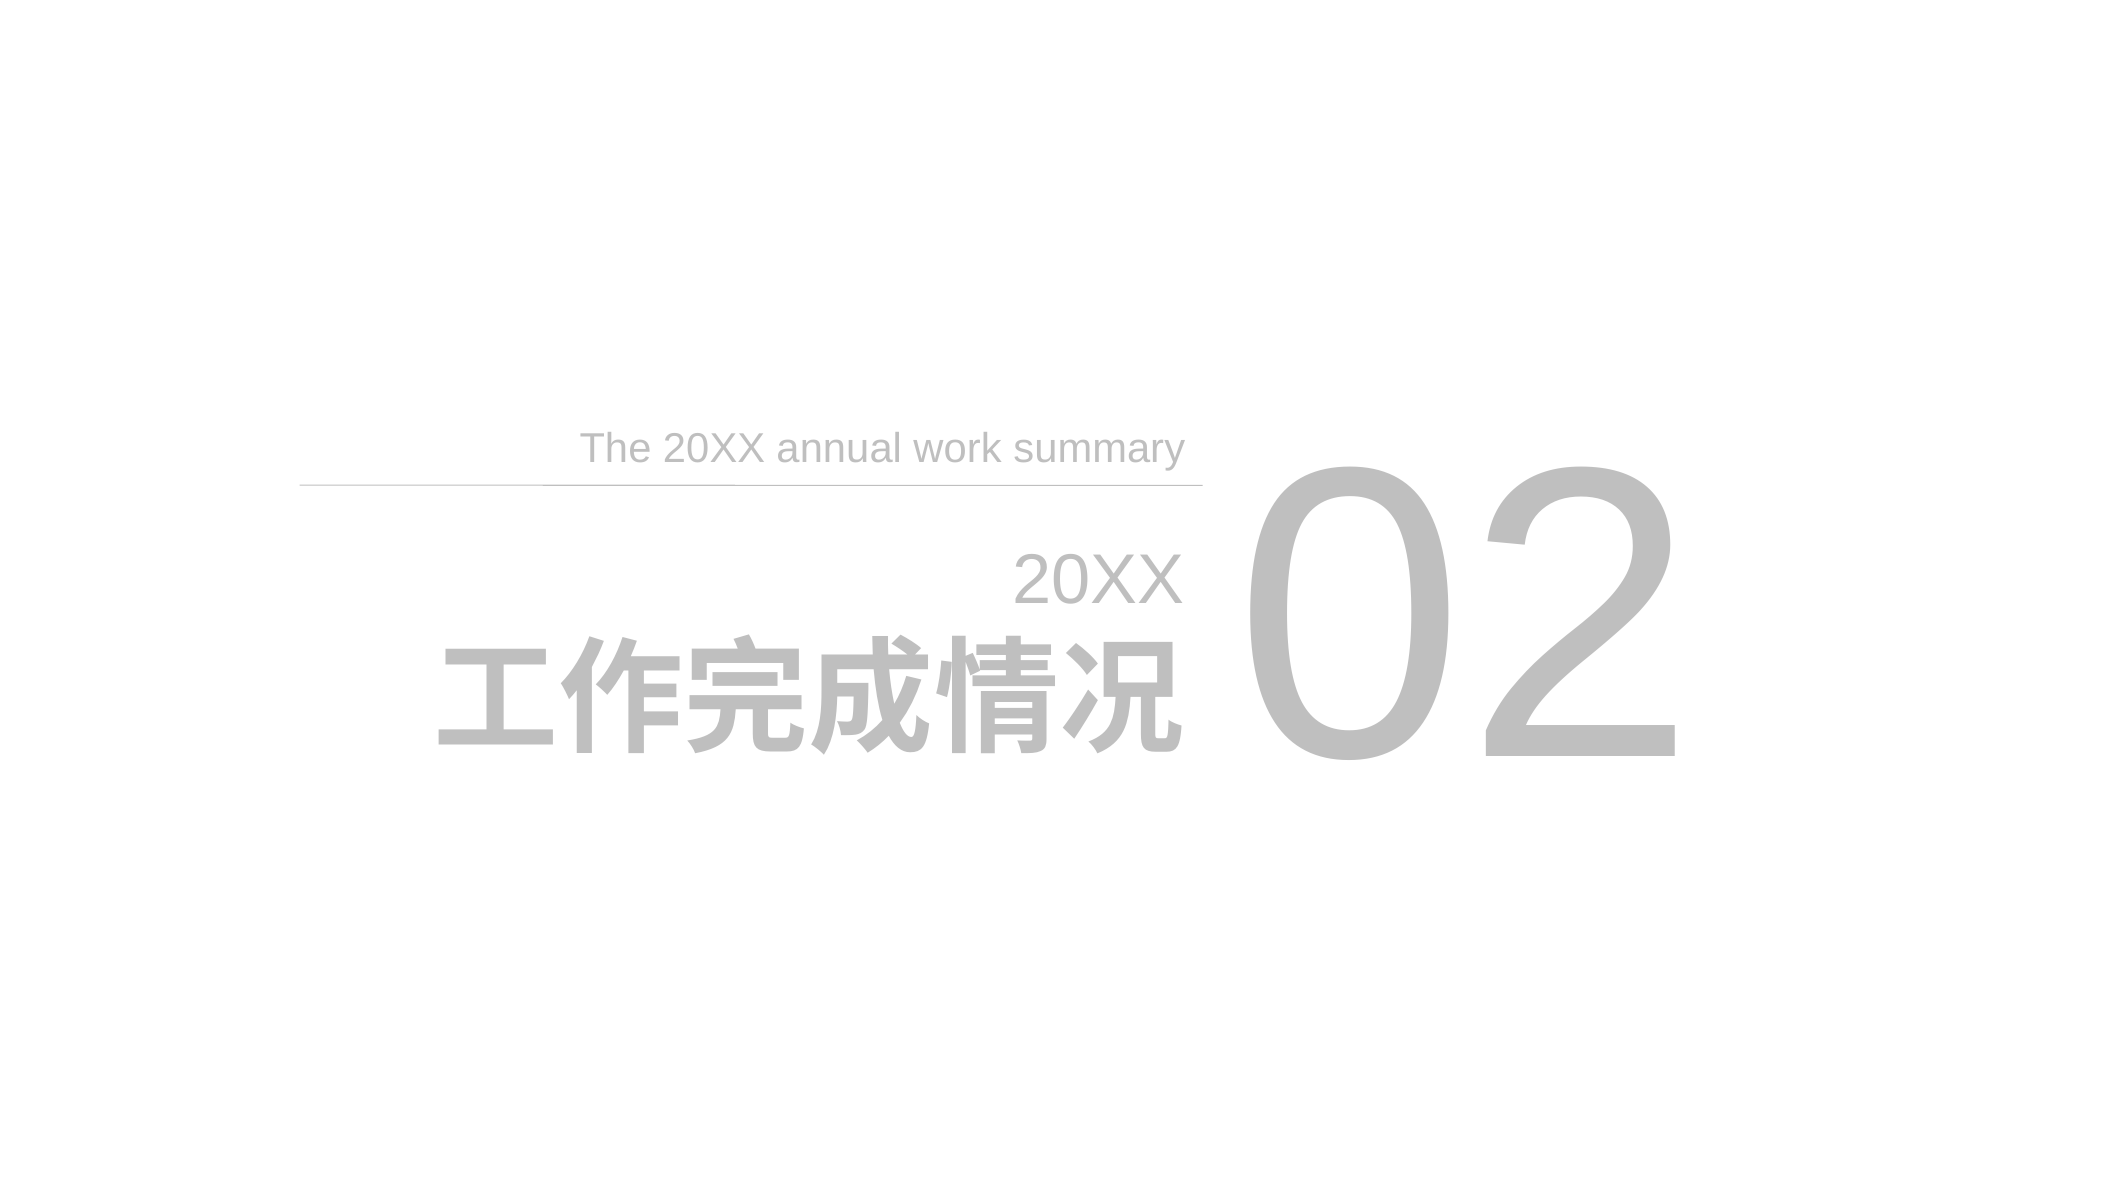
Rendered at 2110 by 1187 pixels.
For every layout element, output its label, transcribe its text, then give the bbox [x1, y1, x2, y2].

text_box 20XX 工作完成情况 [418, 525, 1199, 775]
text_box 02 [1220, 334, 1711, 847]
text_box The 20XX annual work summary [564, 413, 1201, 479]
